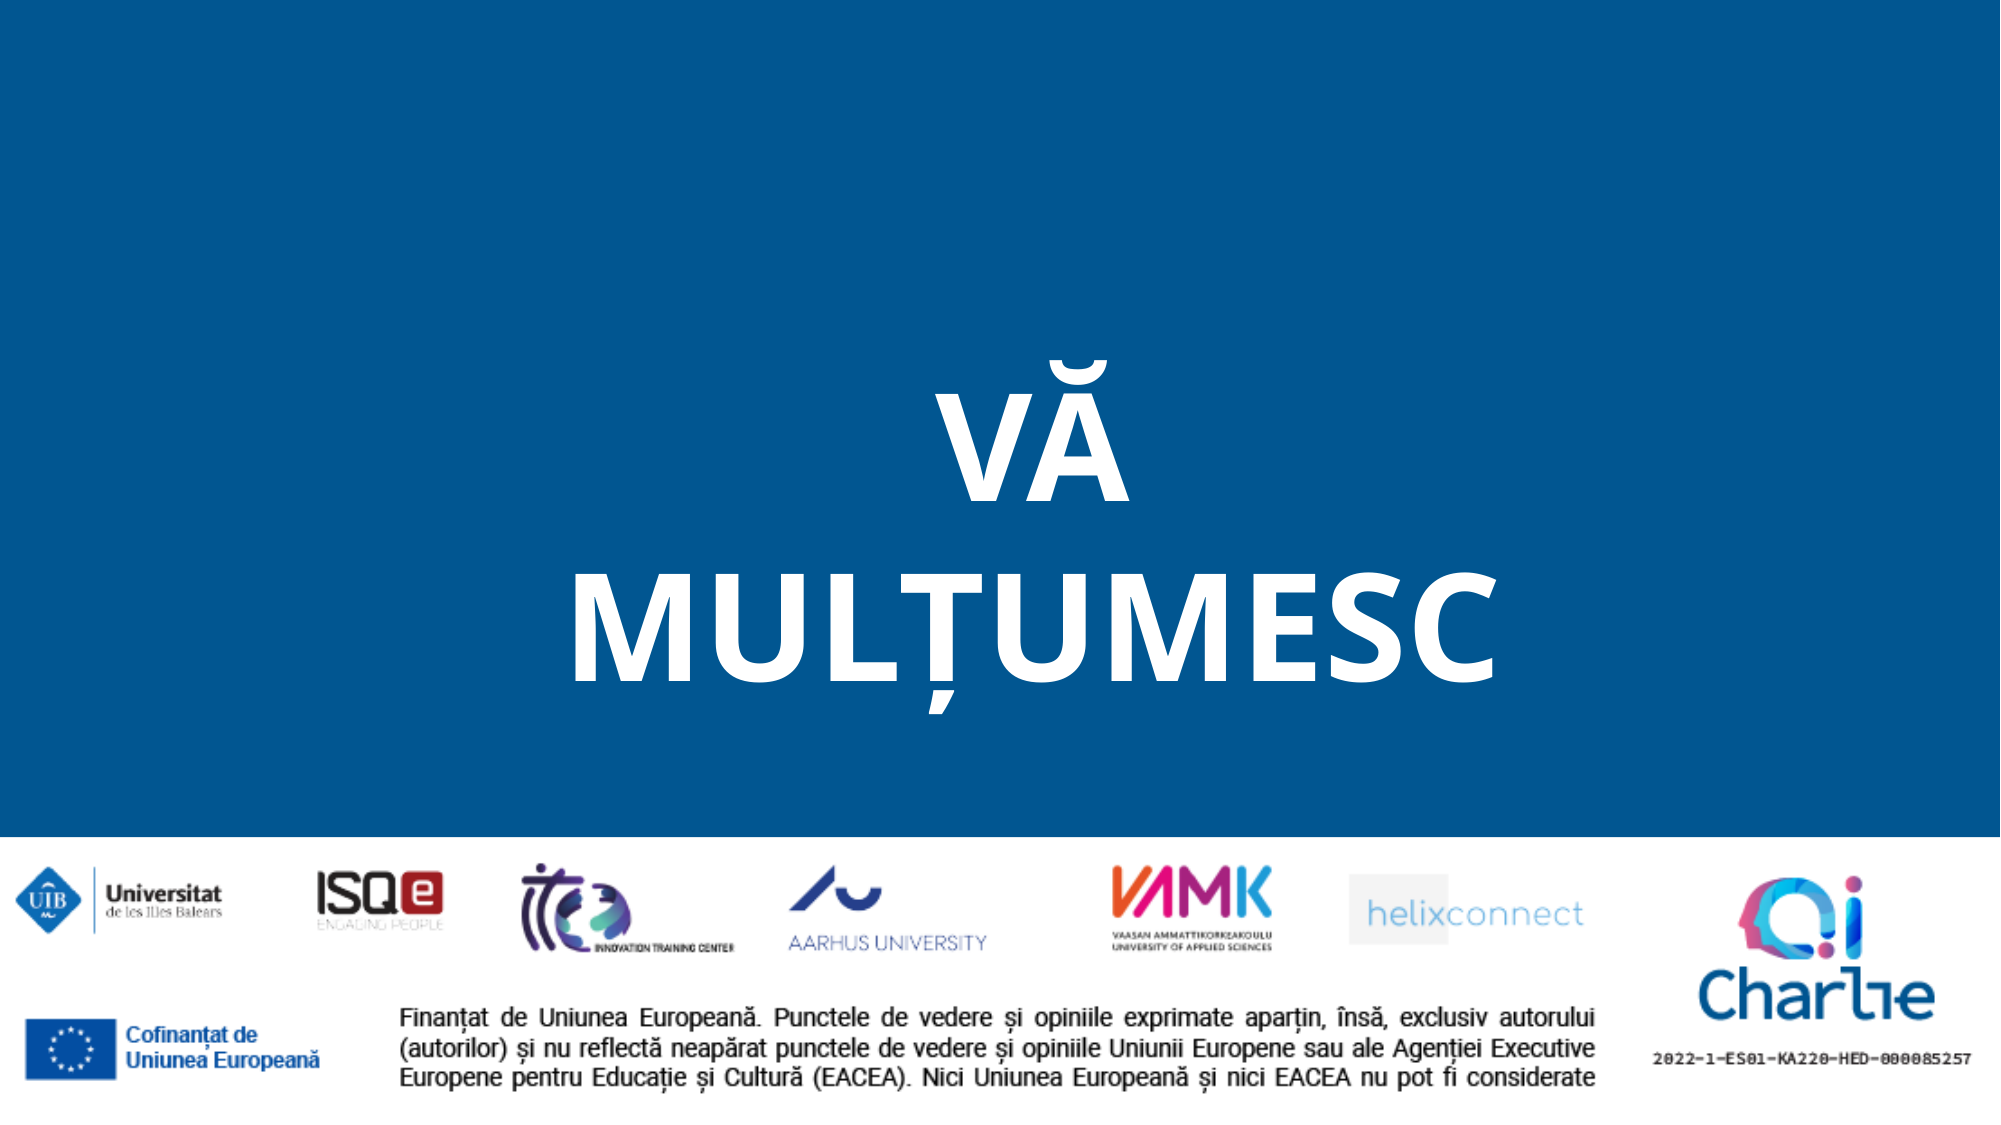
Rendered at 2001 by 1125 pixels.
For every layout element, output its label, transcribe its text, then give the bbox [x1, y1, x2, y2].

picture [0, 842, 2000, 1119]
text_box VĂ MULȚUMESC [460, 344, 1606, 720]
text_box [0, 0, 2000, 838]
